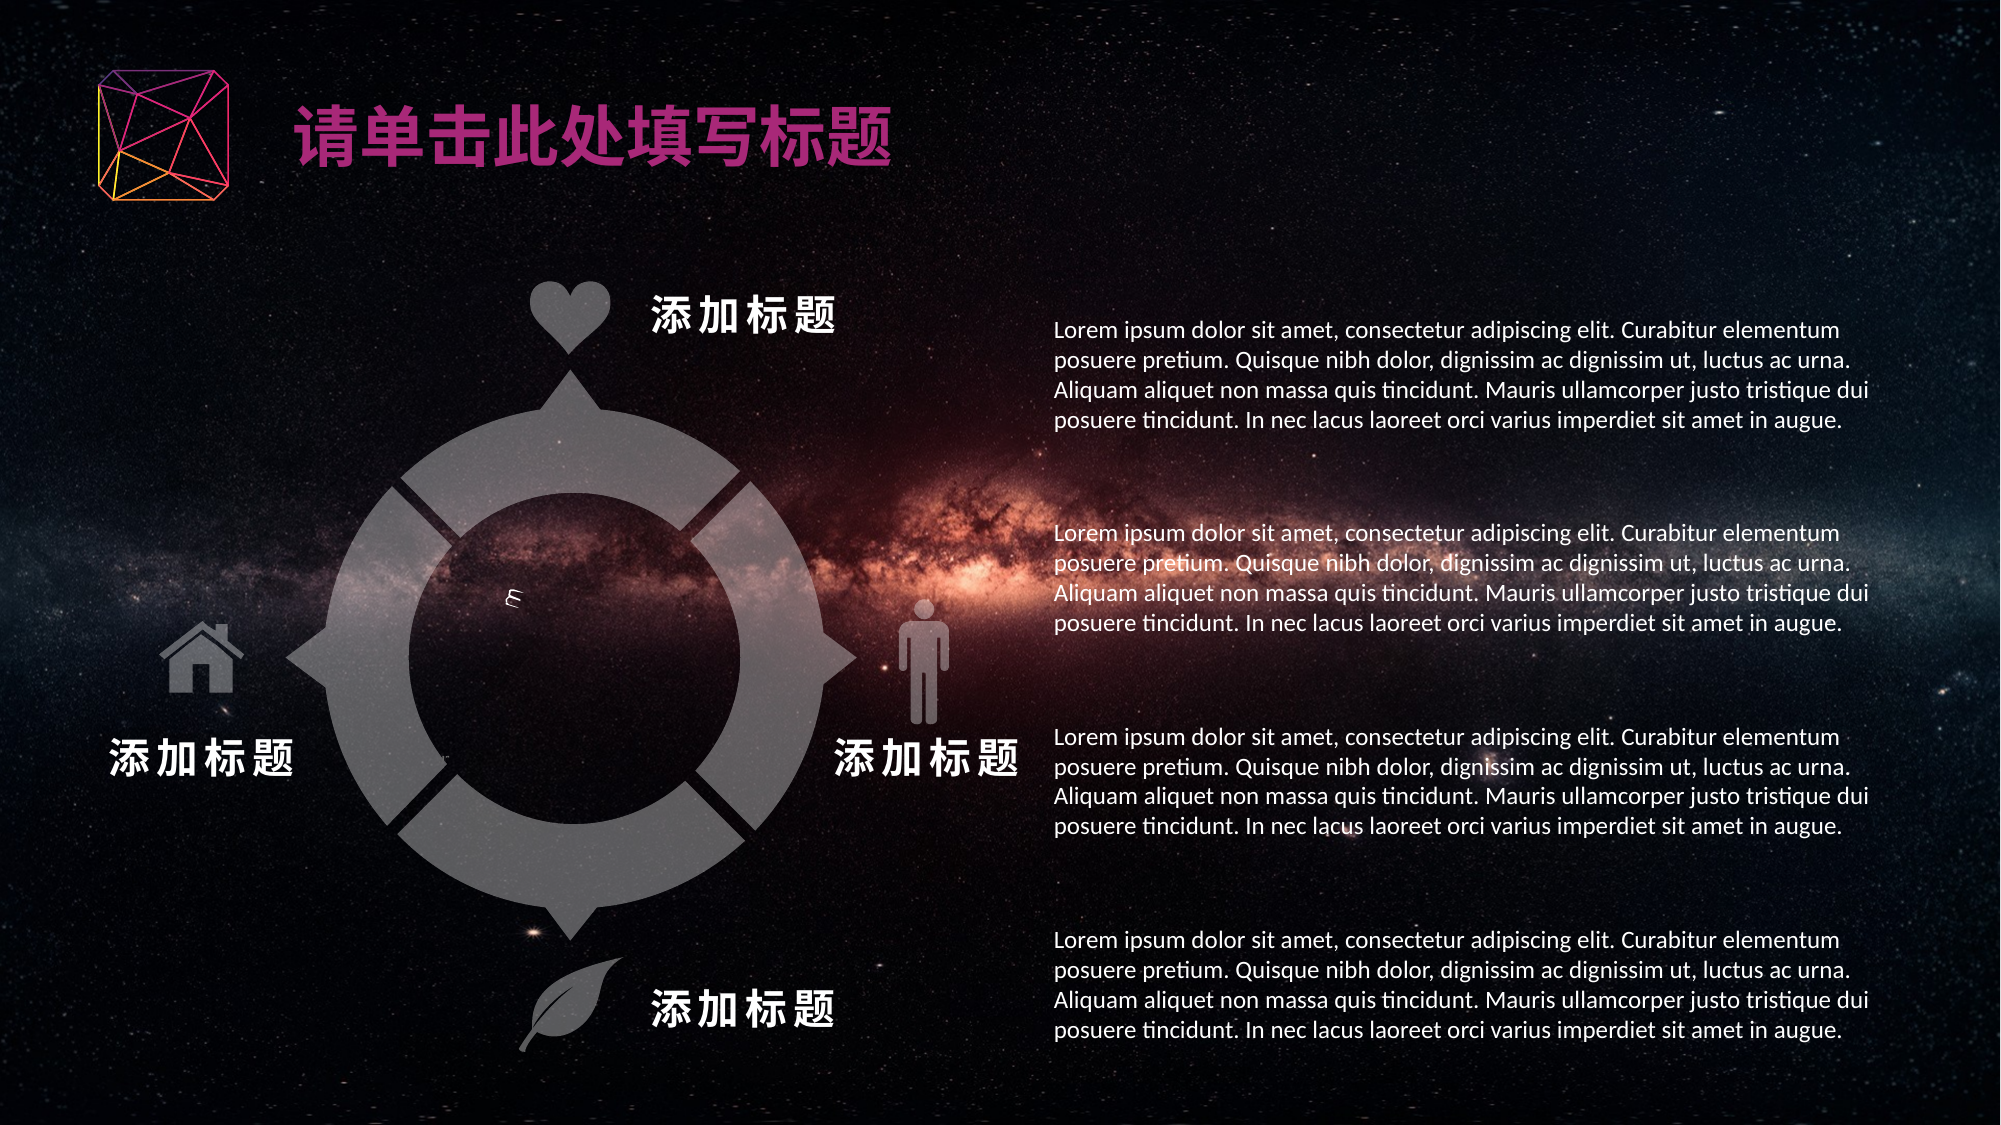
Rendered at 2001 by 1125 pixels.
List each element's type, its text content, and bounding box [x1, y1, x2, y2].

text_box Lorem ipsum dolor sit amet, consectetur adipiscing elit. Curabitur elementum posuere pretium. Quisque nibh dolor, dignissim ac dignissim ut, luctus ac urna. Aliquam aliquet non massa quis tincidunt. Mauris ullamcorper justo tristique dui posuere tincidunt. In nec lacus laoreet orci varius imperdiet sit amet in augue. [1038, 509, 1897, 643]
text_box Lorem ipsum dolor sit amet, consectetur adipiscing elit. Curabitur elementum posuere pretium. Quisque nibh dolor, dignissim ac dignissim ut, luctus ac urna. Aliquam aliquet non massa quis tincidunt. Mauris ullamcorper justo tristique dui posuere tincidunt. In nec lacus laoreet orci varius imperdiet sit amet in augue. [1038, 306, 1897, 440]
picture [0, 0, 2001, 1125]
text_box 添加标题 [949, 724, 1035, 789]
text_box 添加标题 [93, 724, 159, 789]
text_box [159, 281, 949, 1052]
text_box 请单击此处填写标题 [280, 88, 1347, 181]
text_box Lorem ipsum dolor sit amet, consectetur adipiscing elit. Curabitur elementum posuere pretium. Quisque nibh dolor, dignissim ac dignissim ut, luctus ac urna. Aliquam aliquet non massa quis tincidunt. Mauris ullamcorper justo tristique dui posuere tincidunt. In nec lacus laoreet orci varius imperdiet sit amet in augue. [1038, 916, 1897, 1050]
text_box Lorem ipsum dolor sit amet, consectetur adipiscing elit. Curabitur elementum posuere pretium. Quisque nibh dolor, dignissim ac dignissim ut, luctus ac urna. Aliquam aliquet non massa quis tincidunt. Mauris ullamcorper justo tristique dui posuere tincidunt. In nec lacus laoreet orci varius imperdiet sit amet in augue. [1038, 712, 1897, 847]
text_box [98, 70, 229, 200]
